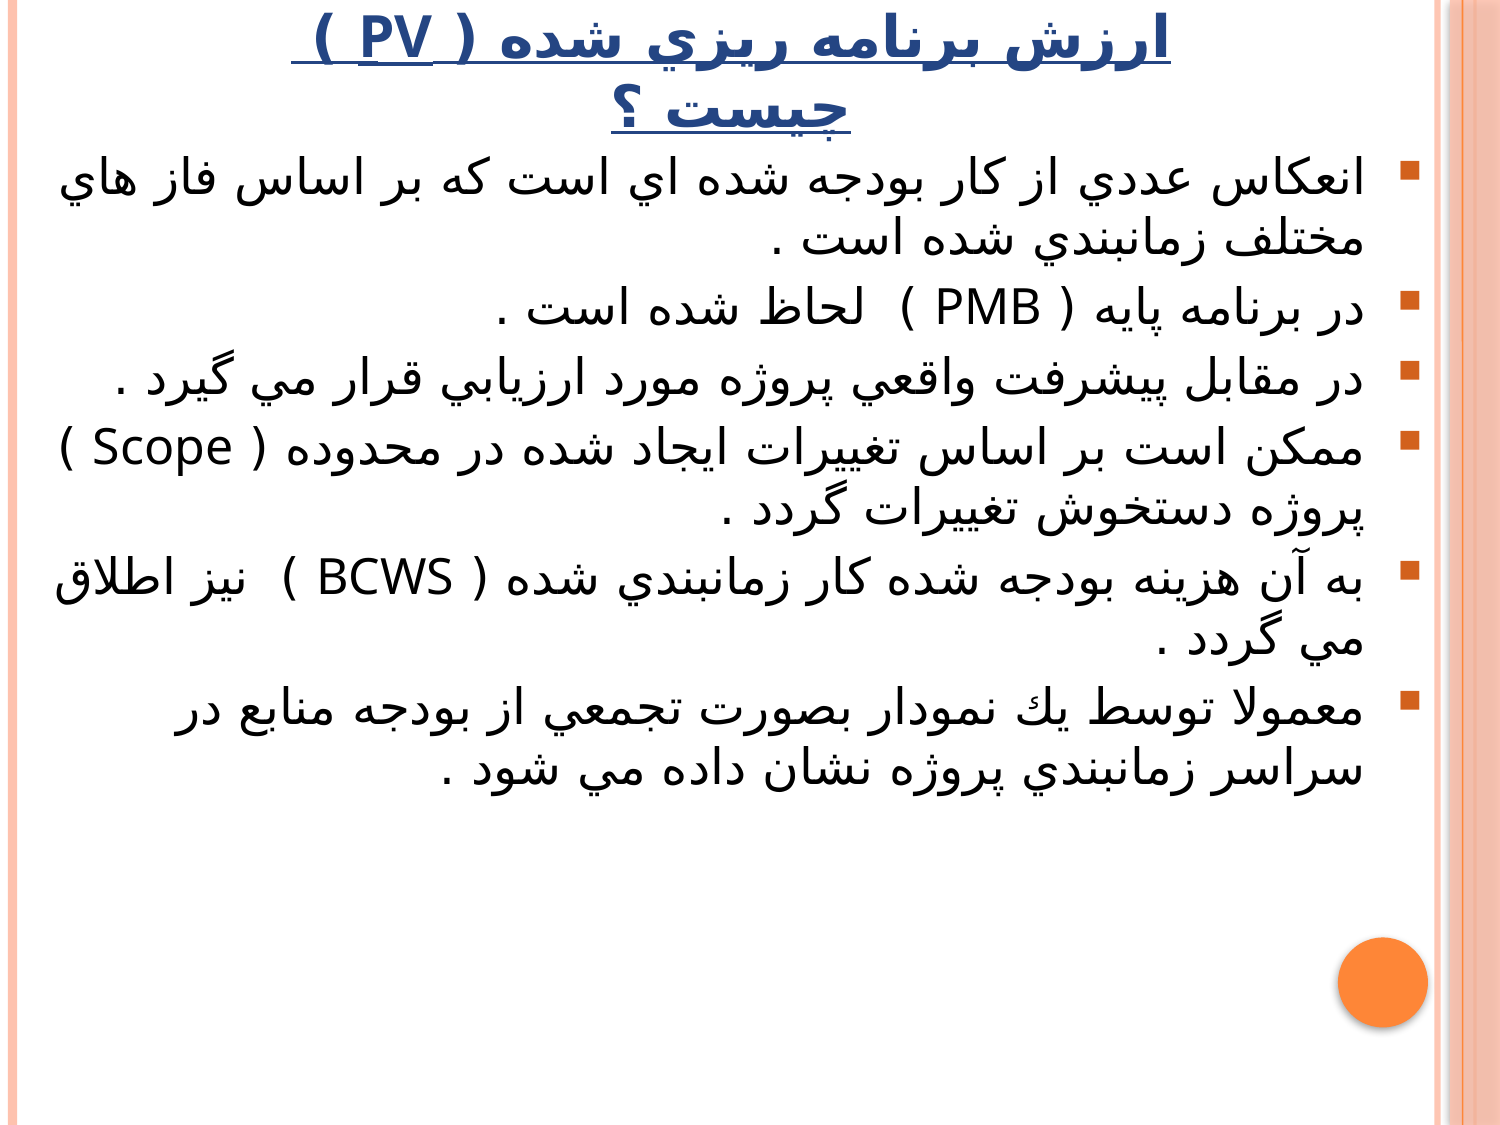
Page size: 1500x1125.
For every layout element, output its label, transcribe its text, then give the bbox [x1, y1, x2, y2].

text_box انعكاس عددي از كار بودجه شده اي است كه بر اساس فاز هاي مختلف زمانبندي شده است . در برنامه پايه ( PMB ) لحاظ شده است . در مقابل پيشرفت واقعي پروژه مورد ارزيابي قرار مي گيرد . ممكن است بر اساس تغييرات ايجاد شده در محدوده ( Scope ) پروژه دستخوش تغييرات گردد . به آن هزينه بودجه شده كار زمانبندي شده ( BCWS ) نيز اطلاق مي گردد . معمولا توسط يك نمودار بصورت تجمعي از بودجه منابع در سراسر زمانبندي پروژه نشان داده مي شود . [0, 137, 1438, 813]
text_box ارزش برنامه ريزي شده ( PV ) چيست ؟ [212, 0, 1250, 137]
